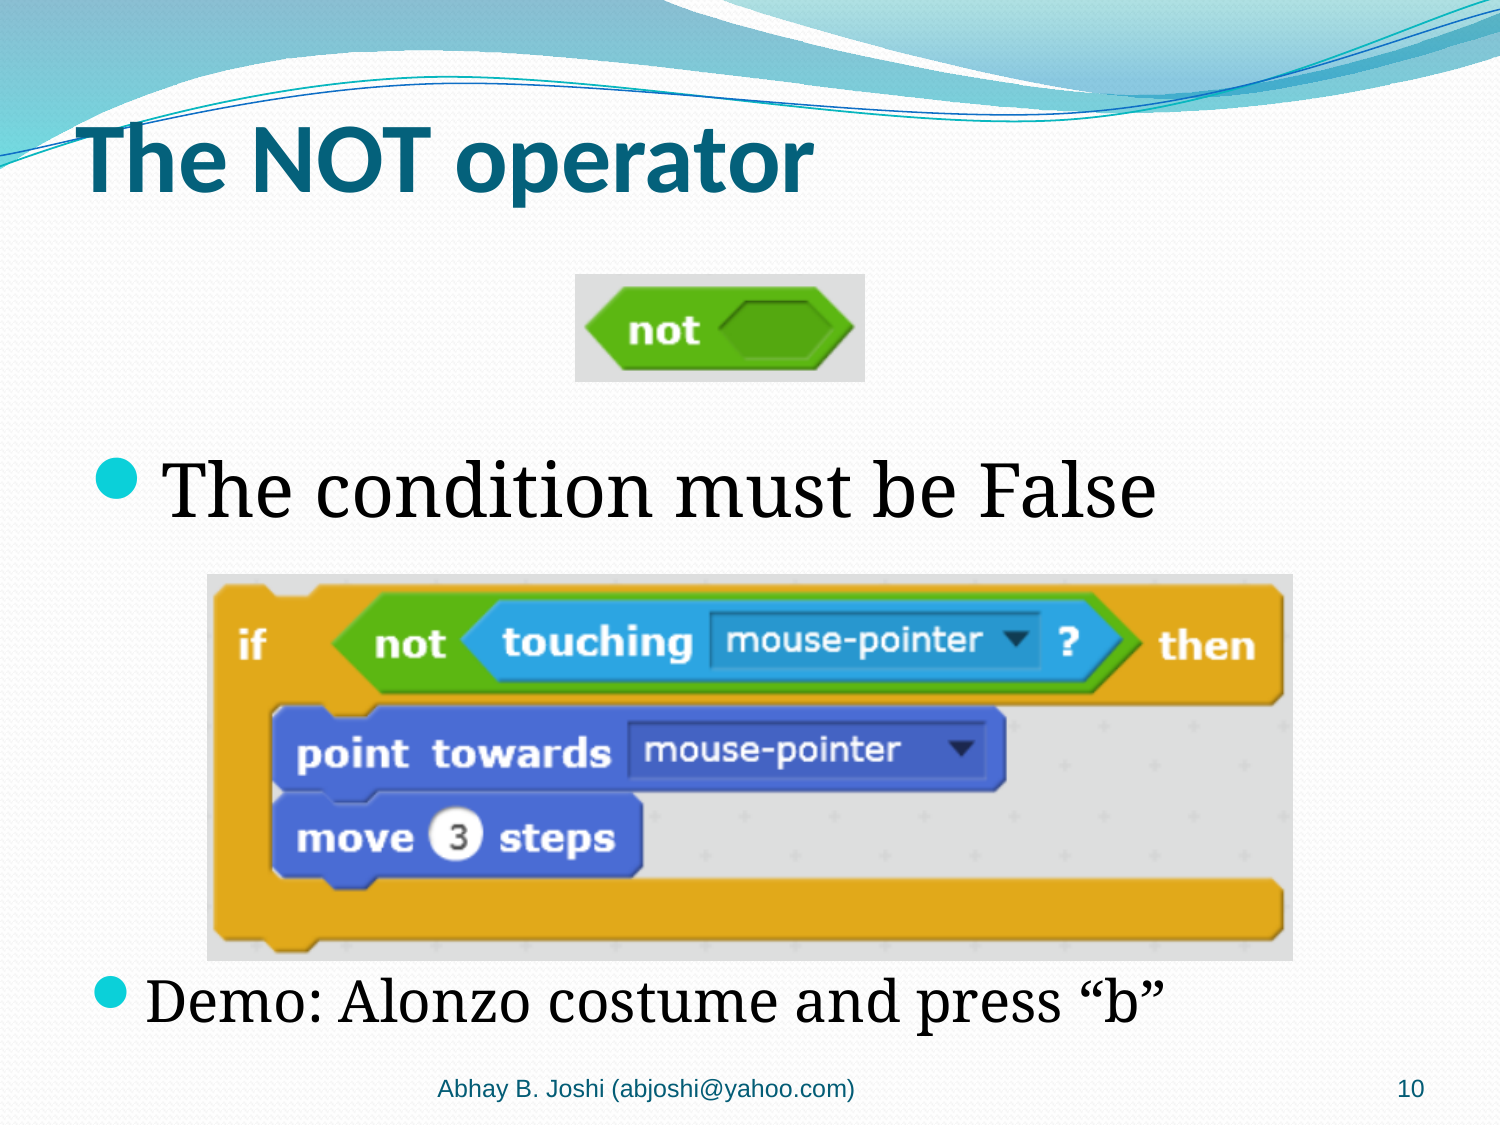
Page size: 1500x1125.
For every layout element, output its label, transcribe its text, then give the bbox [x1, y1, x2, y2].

picture [206, 574, 1294, 962]
footer Abhay B. Joshi (abjoshi@yahoo.com) [437, 1042, 988, 1103]
slide_number 10 [1299, 1042, 1425, 1103]
picture [574, 274, 865, 382]
title The NOT operator [75, 24, 1425, 213]
list The condition must be False Demo: Alonzo costume and press “b” [75, 224, 1425, 1100]
